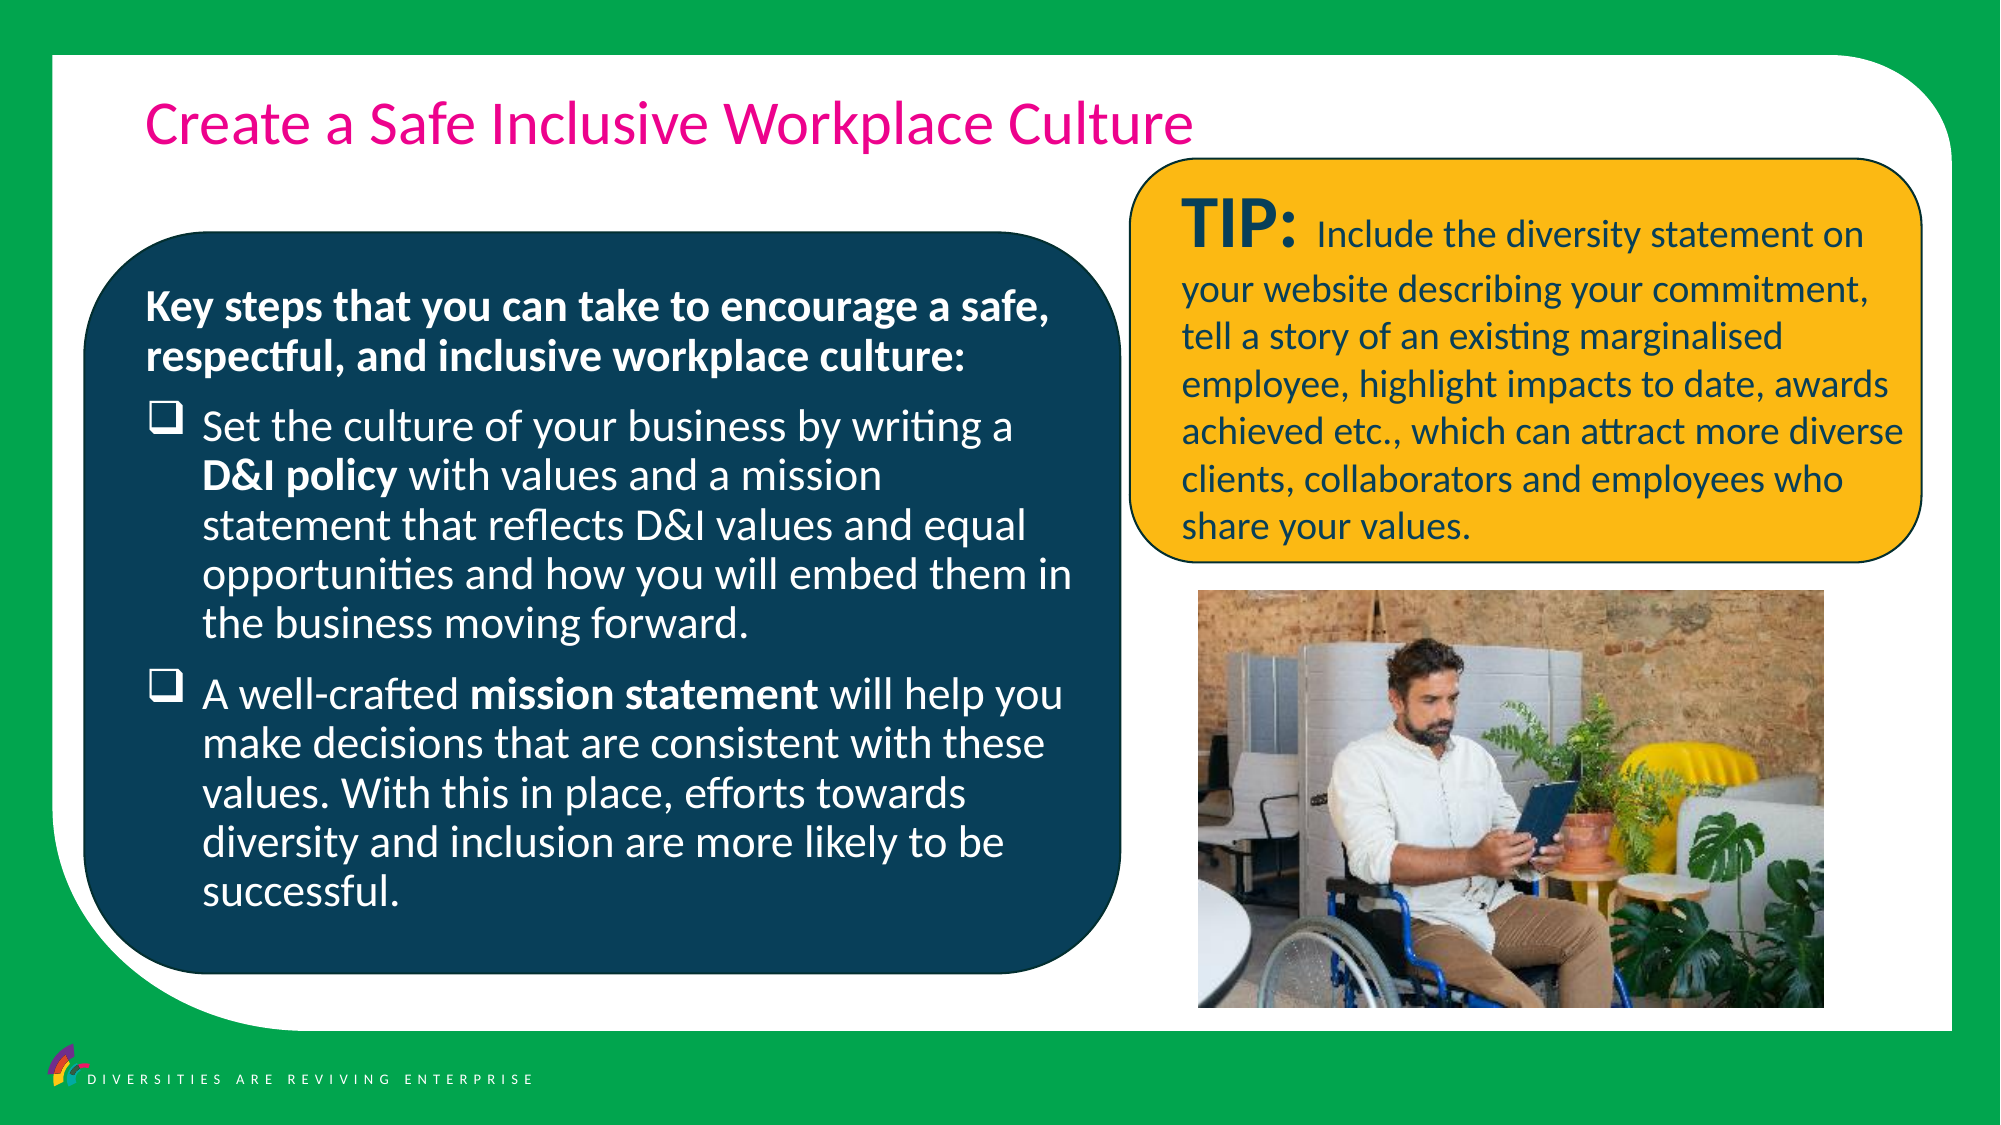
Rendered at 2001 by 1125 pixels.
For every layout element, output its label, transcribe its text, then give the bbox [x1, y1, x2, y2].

text_box TIP: Include the diversity statement on your website describing your commitment, tell a story of an existing marginalised employee, highlight impacts to date, awards achieved etc., which can attract more diverse clients, collaborators and employees who share your values. [1166, 165, 1922, 600]
text_box Create a Safe Inclusive Workplace Culture [130, 75, 1559, 165]
text_box [83, 231, 1122, 975]
text_box [1128, 165, 1166, 556]
picture [1198, 590, 1824, 1008]
text_box [1559, 157, 1886, 165]
list Key steps that you can take to encourage a safe, respectful, and inclusive workplace culture: Set the culture of your business by writing a D&I policy with values and a mission statement that reflects D&I values and equal opportunities and how you will embed them in the business moving forward. A well-crafted mission statement will help you make decisions that are consistent with these values. With this in place, efforts towards diversity and inclusion are more likely to be successful. [130, 274, 1096, 907]
